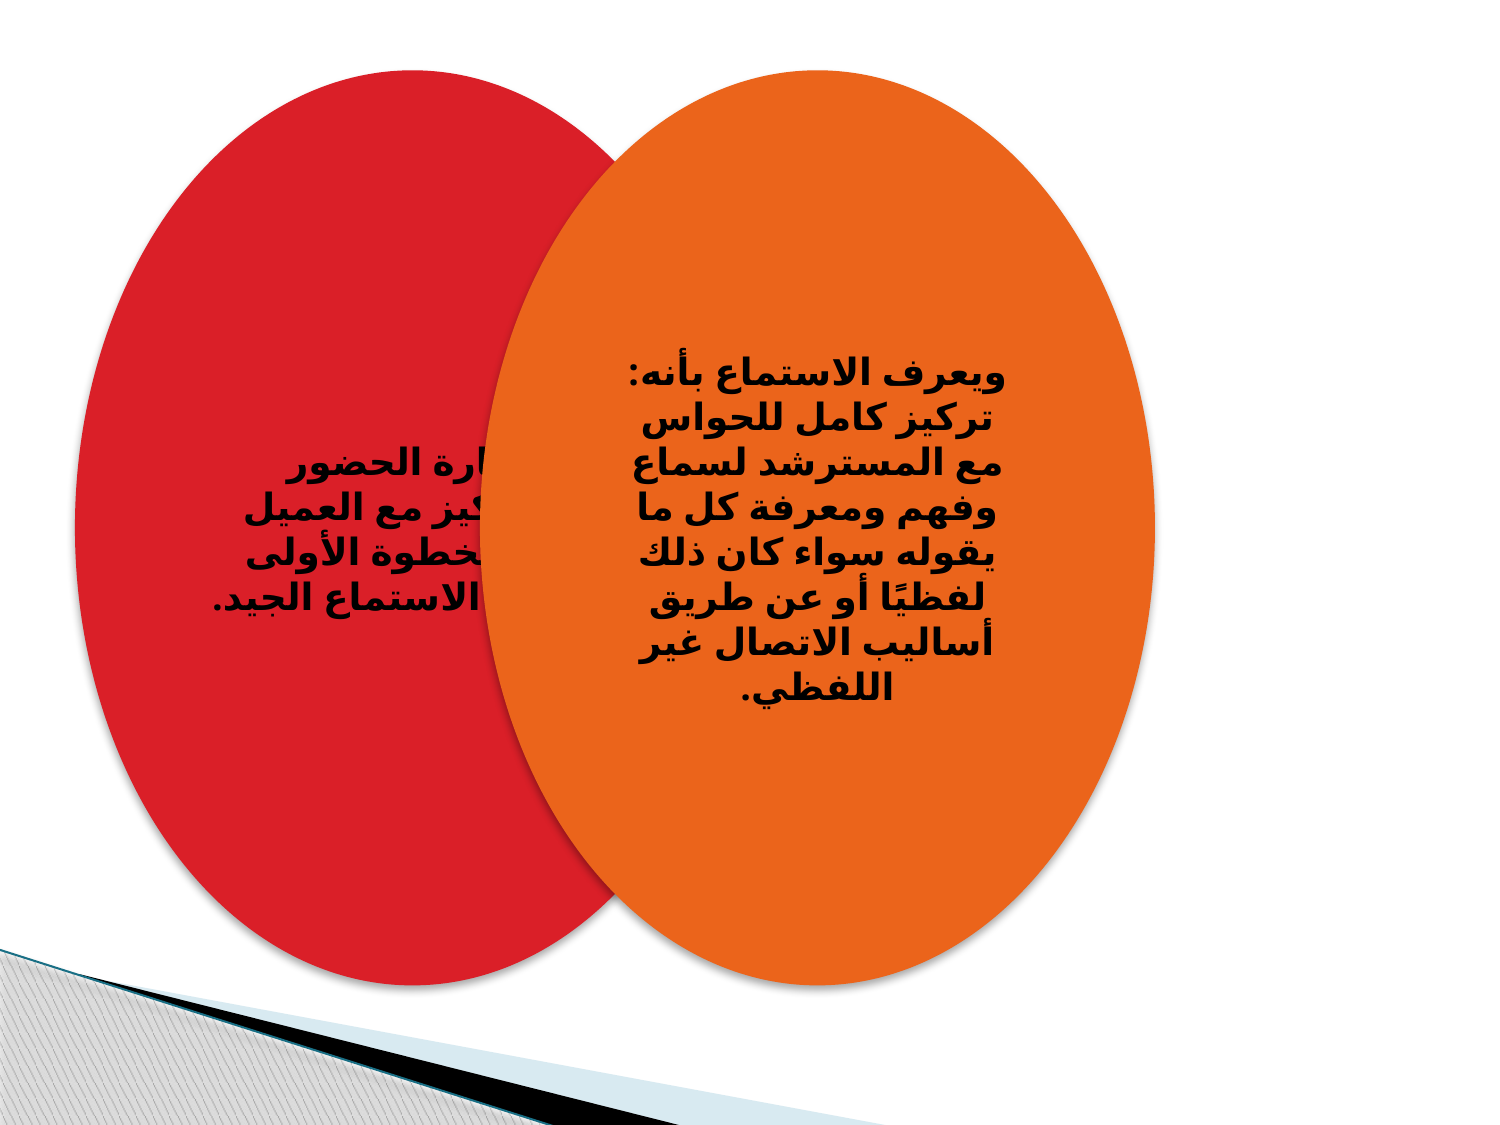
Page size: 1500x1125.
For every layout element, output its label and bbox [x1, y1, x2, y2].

list [74, 70, 1426, 986]
